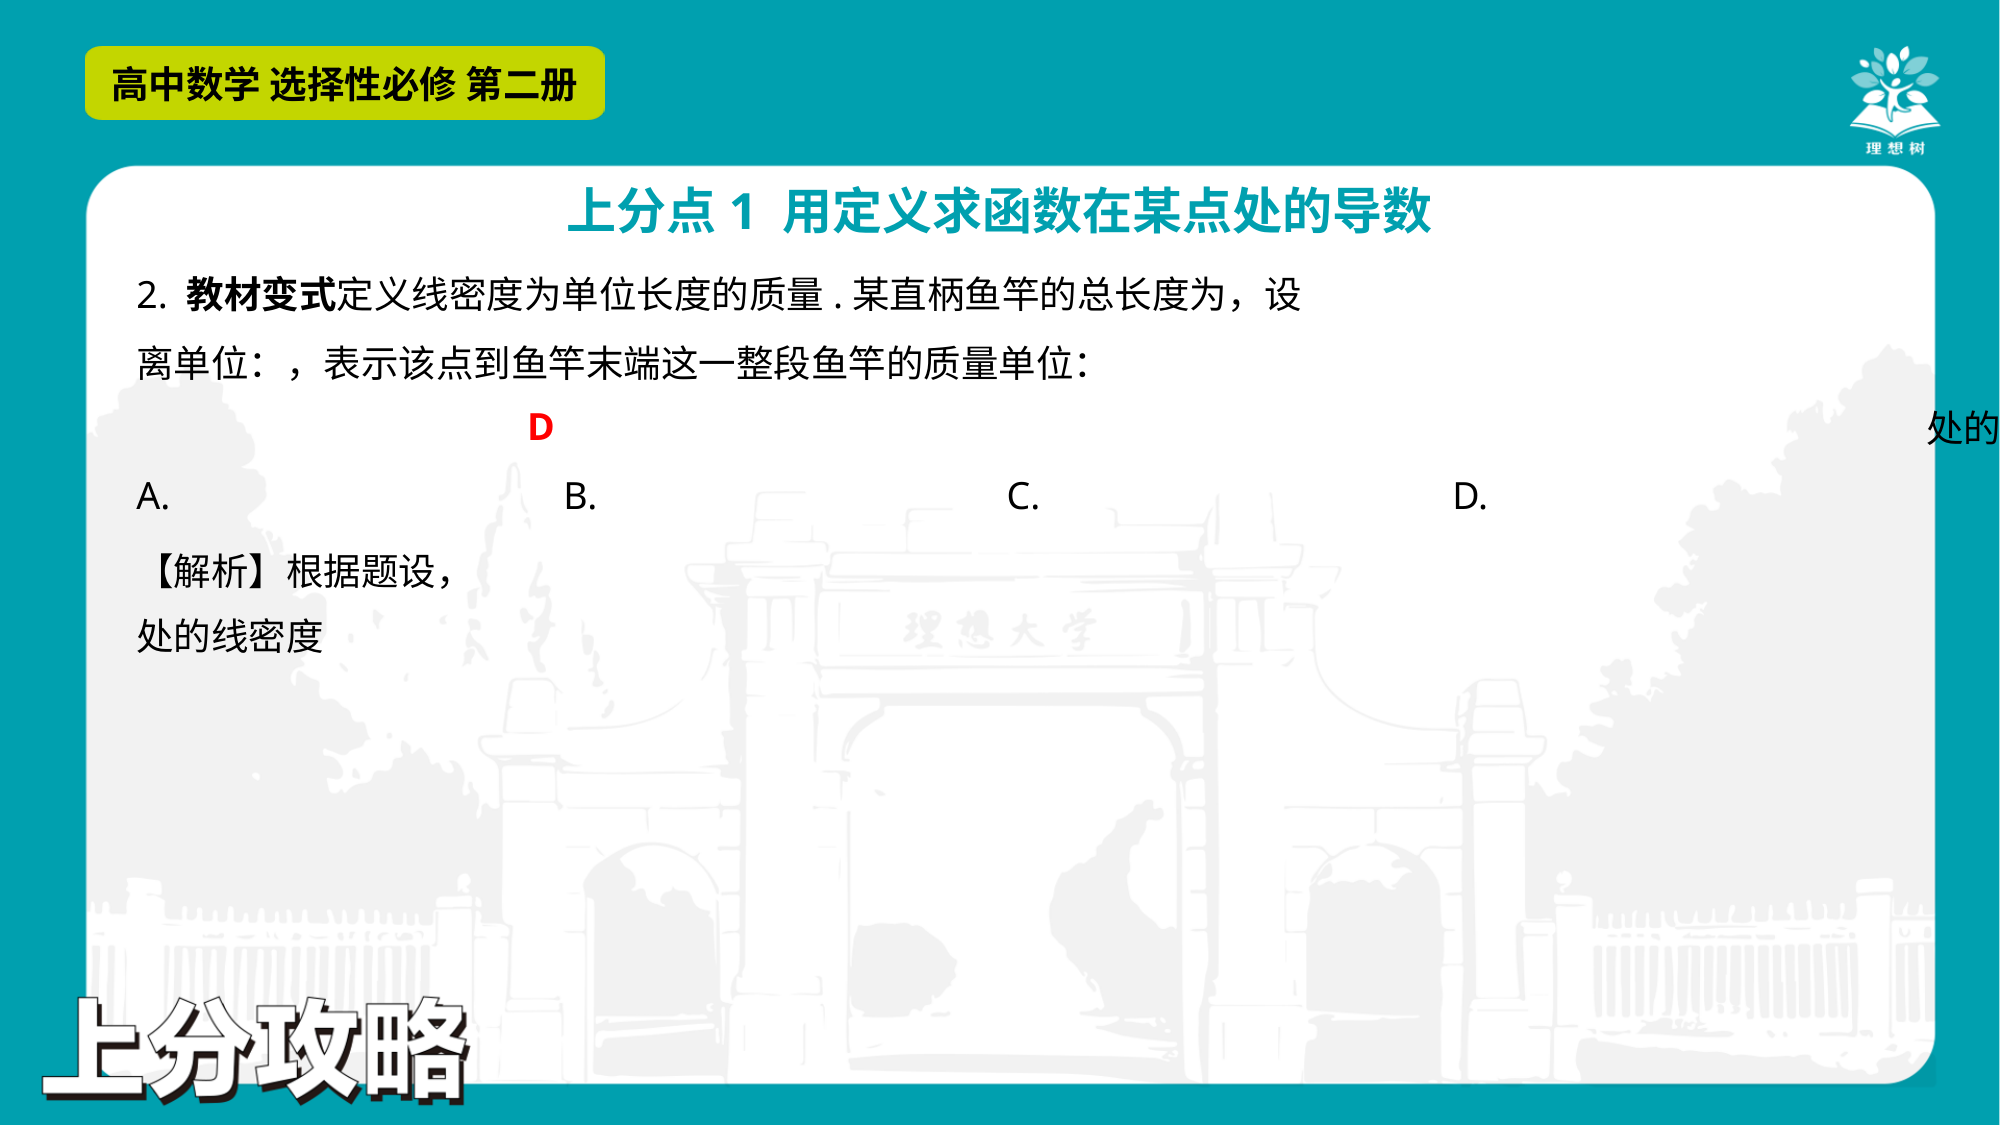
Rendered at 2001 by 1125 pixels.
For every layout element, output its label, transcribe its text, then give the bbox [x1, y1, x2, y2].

picture [0, 0, 2000, 1125]
text_box D [513, 382, 569, 441]
